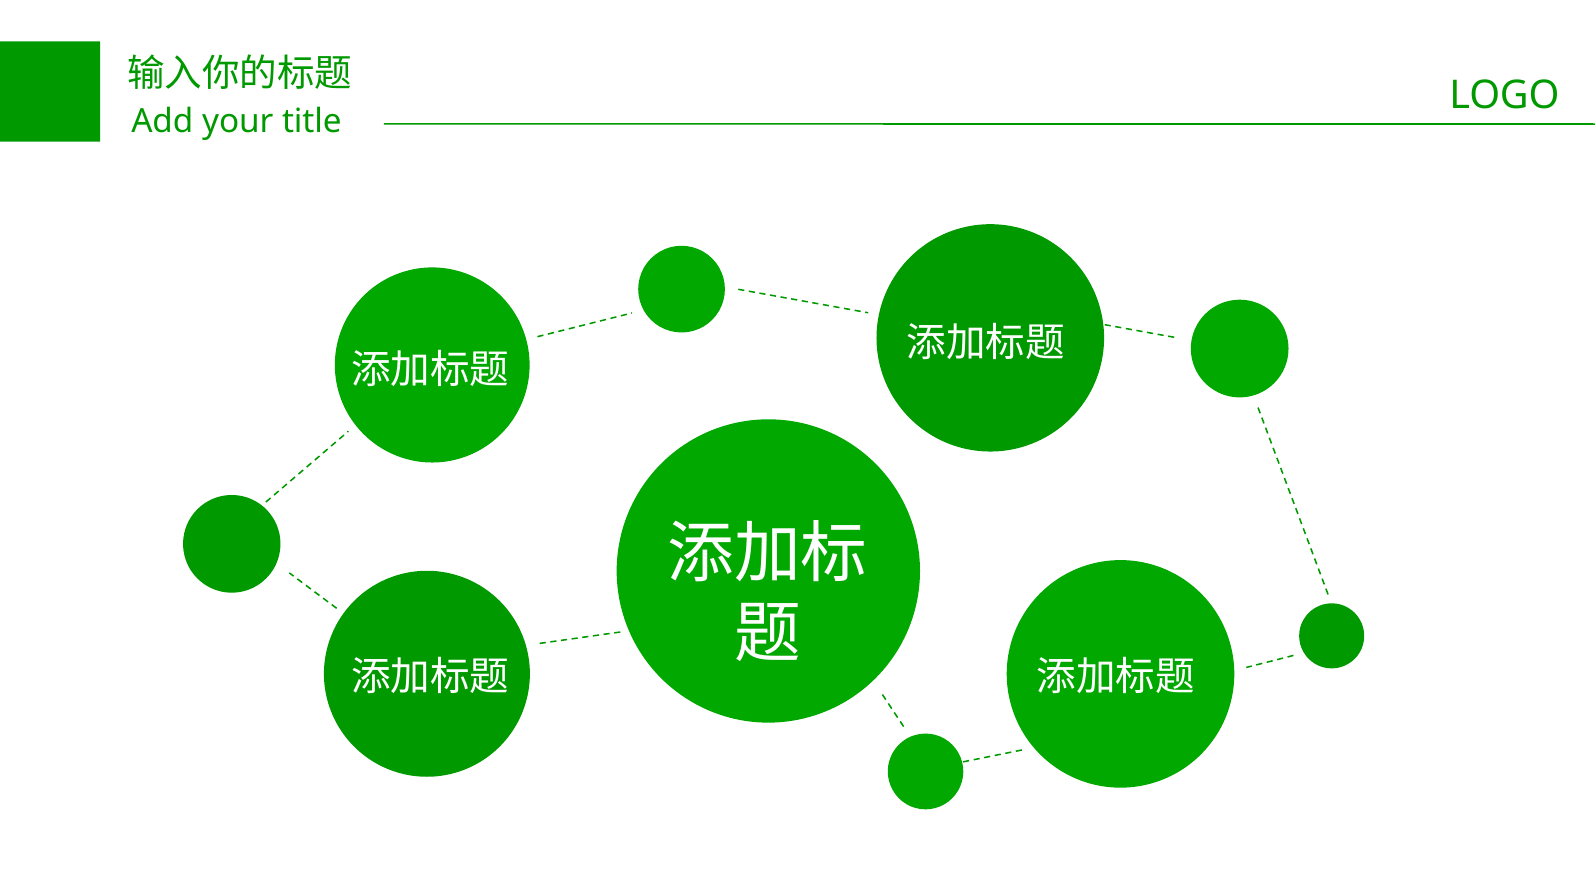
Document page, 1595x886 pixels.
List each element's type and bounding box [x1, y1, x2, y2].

text_box [1299, 603, 1365, 669]
text_box [1006, 559, 1270, 788]
text_box [876, 223, 1140, 452]
text_box [323, 570, 585, 777]
text_box [887, 733, 964, 810]
text_box [334, 267, 585, 463]
text_box [616, 419, 921, 723]
text_box [183, 495, 281, 593]
text_box [638, 245, 725, 333]
text_box [1190, 299, 1289, 398]
